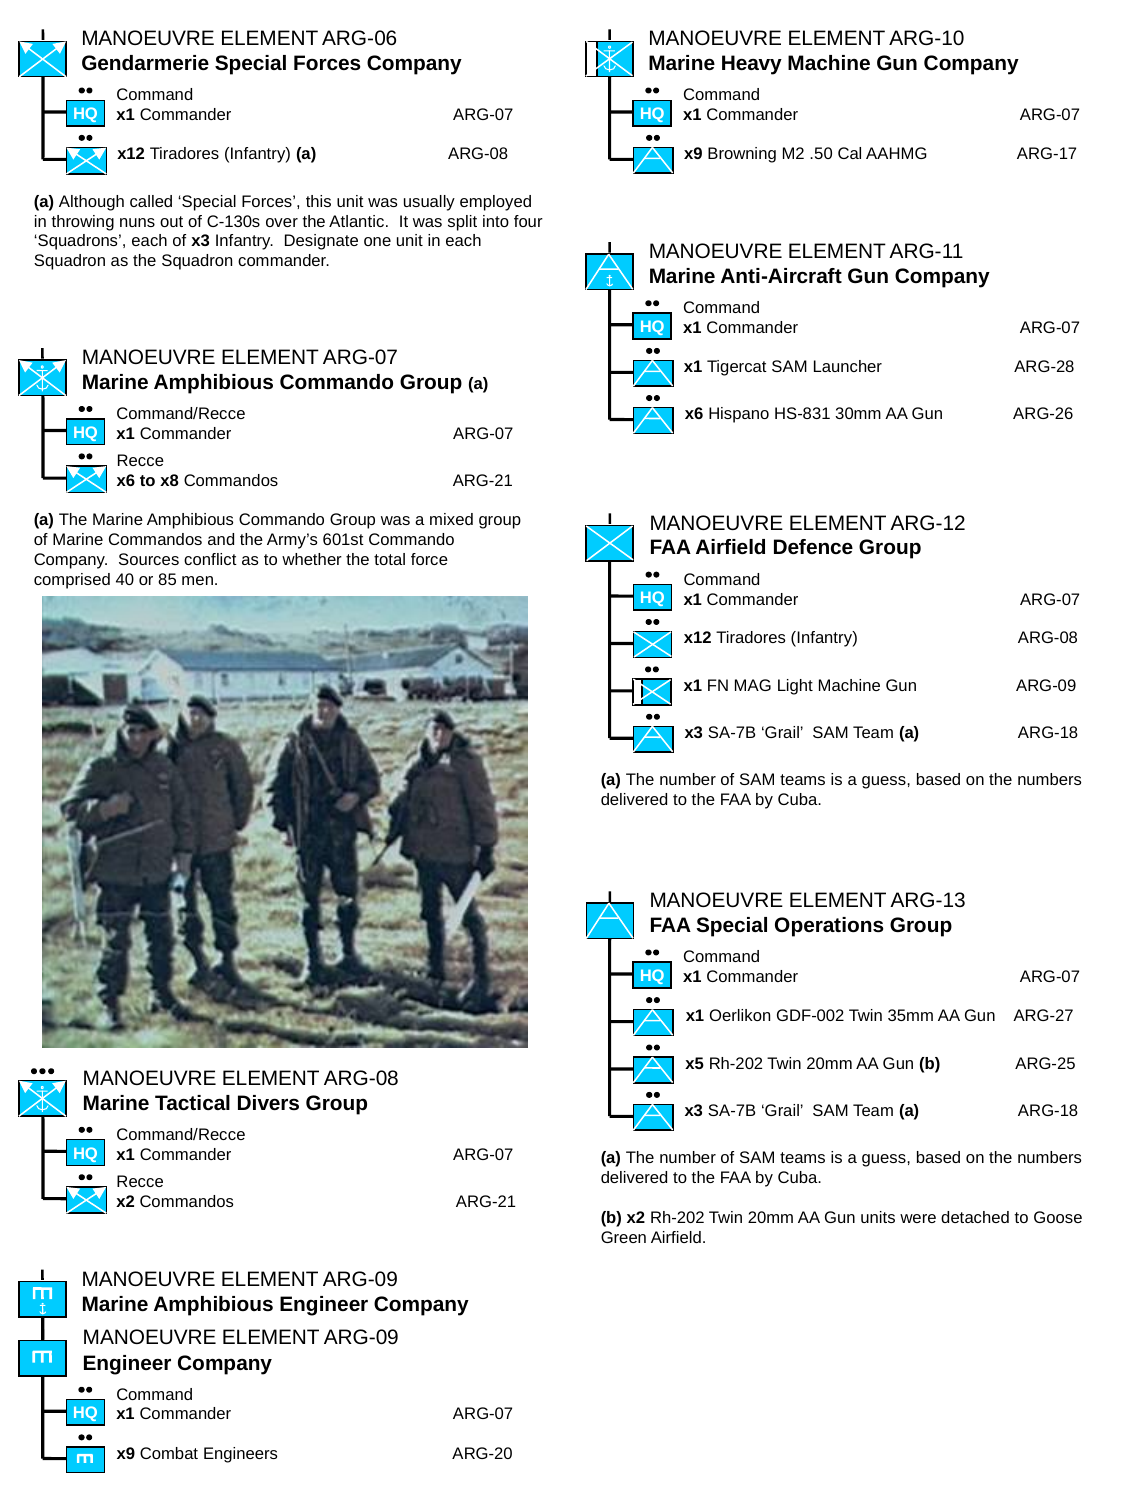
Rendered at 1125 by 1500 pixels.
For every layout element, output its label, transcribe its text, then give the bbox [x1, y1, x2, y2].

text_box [633, 1056, 673, 1083]
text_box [632, 679, 672, 705]
text_box Command x1 Commander ARG-07 [101, 1375, 529, 1431]
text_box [18, 1080, 67, 1117]
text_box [646, 135, 660, 141]
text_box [646, 395, 660, 401]
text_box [18, 360, 67, 396]
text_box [646, 572, 659, 577]
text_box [18, 1281, 67, 1317]
text_box Command x1 Commander ARG-07 [101, 76, 529, 132]
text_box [646, 348, 660, 354]
text_box x1 Oerlikon GDF-002 Twin 35mm AA Gun ARG-27 [671, 997, 1090, 1033]
text_box MANOEUVRE ELEMENT ARG-07 Marine Amphibious Commando Group (a) [67, 336, 504, 402]
text_box Command x1 Commander ARG-07 [668, 289, 1096, 345]
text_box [66, 418, 105, 445]
text_box Recce x6 to x8 Commandos ARG-21 [101, 442, 529, 498]
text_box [633, 726, 673, 753]
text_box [633, 631, 672, 658]
text_box (a) The number of SAM teams is a guess, based on the numbers delivered to the FAA by Cuba. [586, 761, 1106, 817]
text_box x12 Tiradores (Infantry) ARG-08 [669, 620, 1094, 655]
text_box Command/Recce x1 Commander ARG-07 [101, 395, 529, 442]
text_box MANOEUVRE ELEMENT ARG-09 Marine Amphibious Engineer Company [66, 1257, 484, 1323]
text_box x9 Browning M2 .50 Cal AAHMG ARG-17 [669, 135, 1093, 171]
text_box Command x1 Commander ARG-07 [668, 76, 1096, 132]
text_box x12 Tiradores (Infantry) (a) ARG-08 [102, 135, 524, 171]
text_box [646, 950, 659, 955]
text_box (a) Although called ‘Special Forces’, this unit was usually employed in throwing nuns out of C-130s over the Atlantic. It was split into four ‘Squadrons’, each of x3 Infantry. Designate one unit in each Squadron as the Squadron commander. [19, 183, 563, 278]
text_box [66, 1139, 105, 1166]
text_box x1 FN MAG Light Machine Gun ARG-09 [668, 667, 1092, 702]
text_box MANOEUVRE ELEMENT ARG-11 Marine Anti-Aircraft Gun Company [634, 230, 1005, 296]
text_box Command x1 Commander ARG-07 [668, 938, 1096, 994]
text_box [79, 1127, 92, 1133]
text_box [79, 88, 92, 93]
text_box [19, 1340, 67, 1376]
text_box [585, 254, 633, 290]
text_box x9 Combat Engineers ARG-20 [101, 1435, 529, 1470]
text_box (a) The Marine Amphibious Commando Group was a mixed group of Marine Commandos and the Army’s 601st Commando Company. Sources conflict as to whether the total force comprised 40 or 85 men. [18, 501, 539, 617]
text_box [646, 714, 660, 719]
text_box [66, 466, 107, 493]
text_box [646, 301, 659, 306]
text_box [66, 1399, 105, 1426]
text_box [586, 525, 634, 561]
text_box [66, 1186, 107, 1214]
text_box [633, 962, 672, 989]
text_box MANOEUVRE ELEMENT ARG-13 FAA Special Operations Group [634, 879, 981, 945]
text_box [633, 360, 673, 387]
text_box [66, 100, 105, 127]
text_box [66, 1446, 105, 1473]
text_box MANOEUVRE ELEMENT ARG-12 FAA Airfield Defence Group [634, 501, 981, 567]
text_box MANOEUVRE ELEMENT ARG-06 Gendarmerie Special Forces Company [66, 17, 477, 83]
text_box x3 SA-7B ‘Grail’ SAM Team (a) ARG-18 [669, 714, 1094, 749]
picture [42, 596, 528, 1048]
text_box x6 Hispano HS-831 30mm AA Gun ARG-26 [670, 395, 1089, 431]
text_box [31, 1068, 54, 1074]
text_box x3 SA-7B ‘Grail’ SAM Team (a) ARG-18 [669, 1092, 1094, 1128]
text_box Recce x2 Commandos ARG-21 [101, 1163, 532, 1218]
text_box MANOEUVRE ELEMENT ARG-10 Marine Heavy Machine Gun Company [633, 17, 1034, 83]
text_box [79, 1435, 92, 1440]
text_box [646, 997, 660, 1003]
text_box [79, 135, 92, 141]
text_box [633, 1009, 673, 1036]
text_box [646, 1092, 660, 1098]
text_box x1 Tigercat SAM Launcher ARG-28 [669, 348, 1090, 384]
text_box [66, 147, 107, 174]
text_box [645, 667, 659, 672]
text_box Command/Recce x1 Commander ARG-07 [101, 1116, 529, 1163]
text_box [79, 1174, 92, 1180]
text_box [646, 1045, 660, 1050]
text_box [633, 100, 672, 127]
text_box (a) The number of SAM teams is a guess, based on the numbers delivered to the FAA by Cuba. (b) x2 Rh-202 Twin 20mm AA Gun units were detached to Goose Green Airfield. [586, 1139, 1106, 1255]
text_box MANOEUVRE ELEMENT ARG-08 Marine Tactical Divers Group [67, 1056, 414, 1122]
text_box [633, 1104, 673, 1131]
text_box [79, 406, 92, 412]
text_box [79, 454, 92, 459]
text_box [633, 584, 672, 611]
text_box MANOEUVRE ELEMENT ARG-09 Engineer Company [67, 1323, 414, 1382]
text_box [79, 1387, 92, 1392]
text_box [585, 41, 633, 77]
text_box x5 Rh-202 Twin 20mm AA Gun (b) ARG-25 [670, 1045, 1091, 1080]
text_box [586, 903, 634, 939]
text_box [633, 312, 672, 339]
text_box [633, 147, 673, 174]
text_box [633, 407, 673, 434]
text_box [646, 88, 659, 93]
text_box Command x1 Commander ARG-07 [668, 560, 1096, 616]
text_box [646, 619, 659, 625]
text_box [19, 41, 67, 77]
